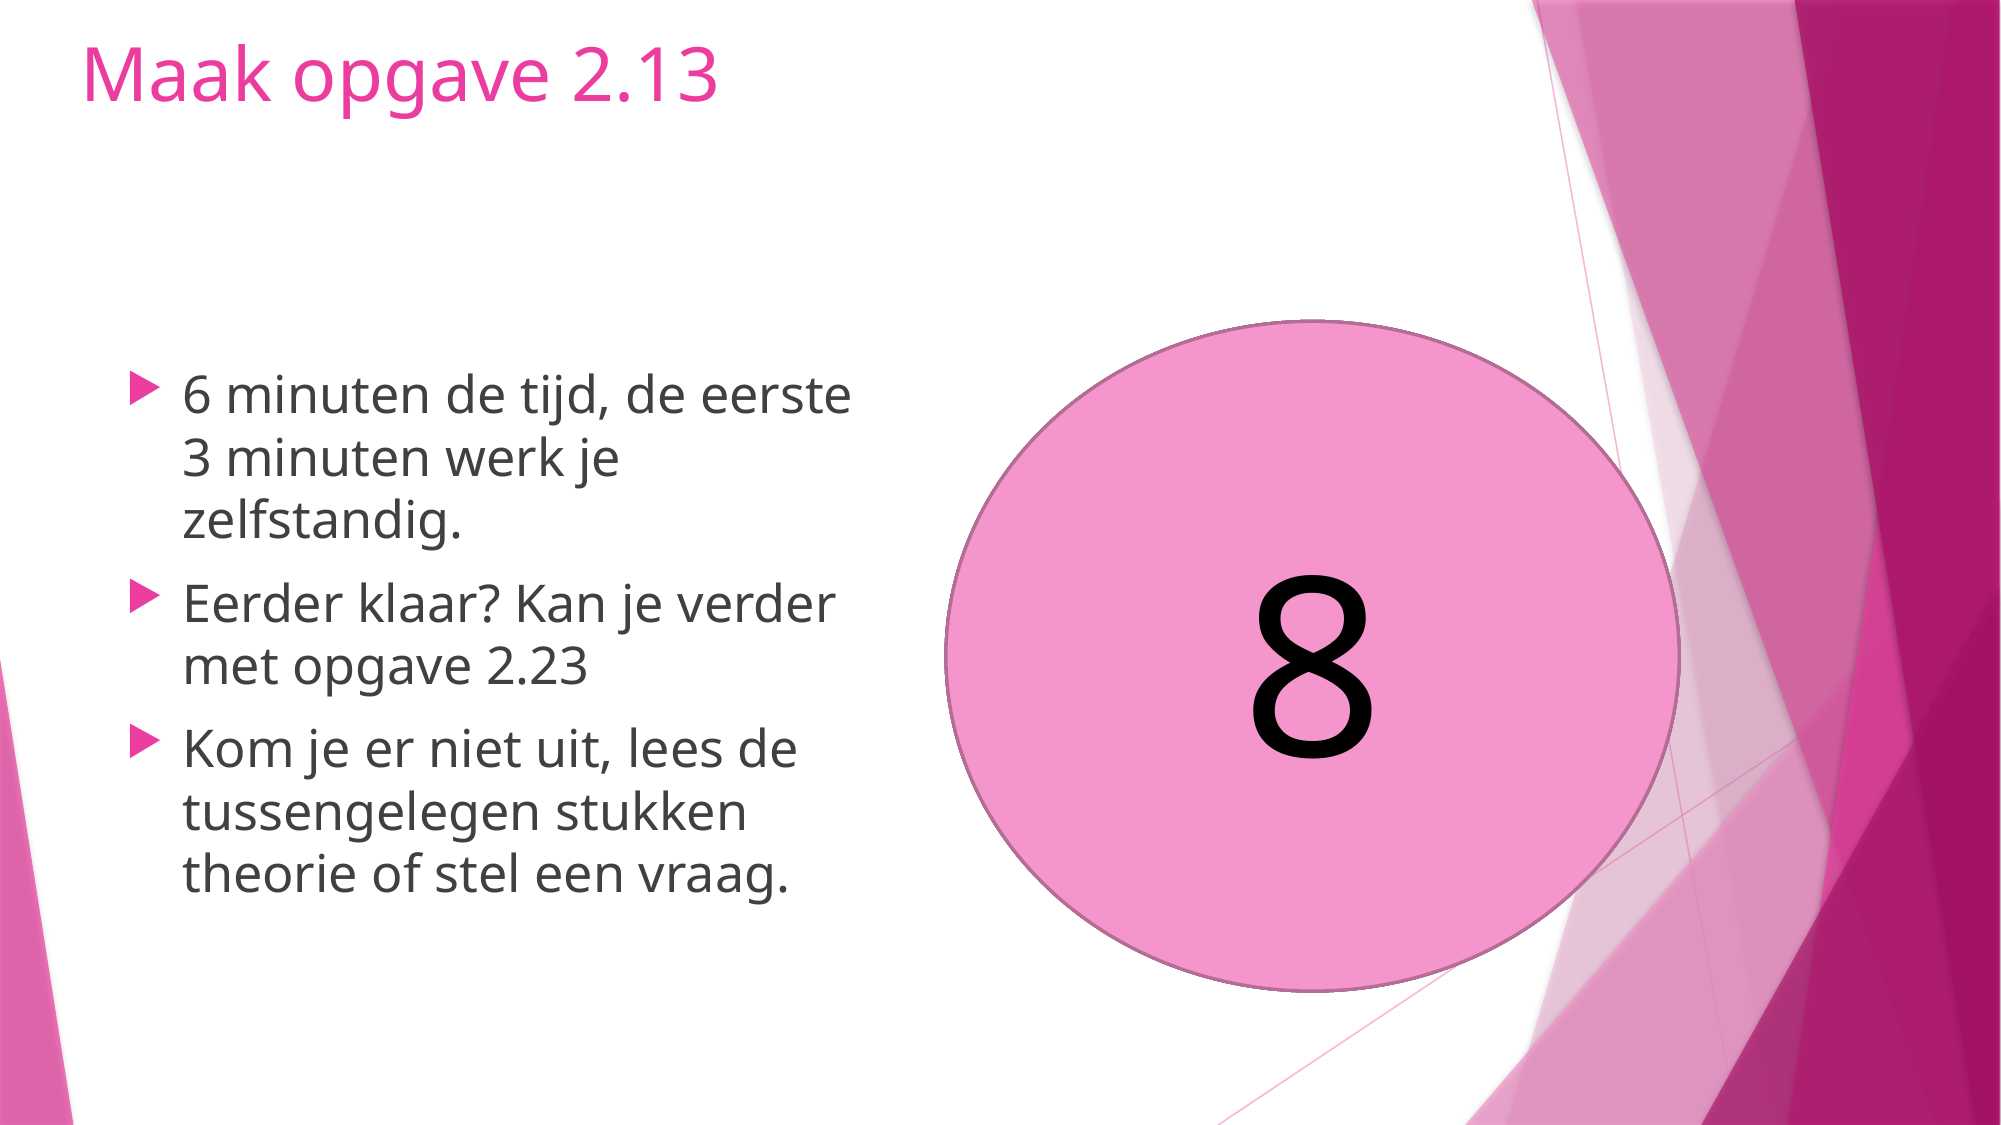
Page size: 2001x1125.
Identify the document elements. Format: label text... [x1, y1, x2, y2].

title Maak opgave 2.13 [65, 19, 1476, 236]
list 6 minuten de tijd, de eerste 3 minuten werk je zelfstandig. Eerder klaar? Kan je verder met opgave 2.23 Kom je er niet uit, lees de tussengelegen stukken theorie of stel een vraag. [111, 354, 896, 992]
text_box 8 [944, 319, 1681, 993]
